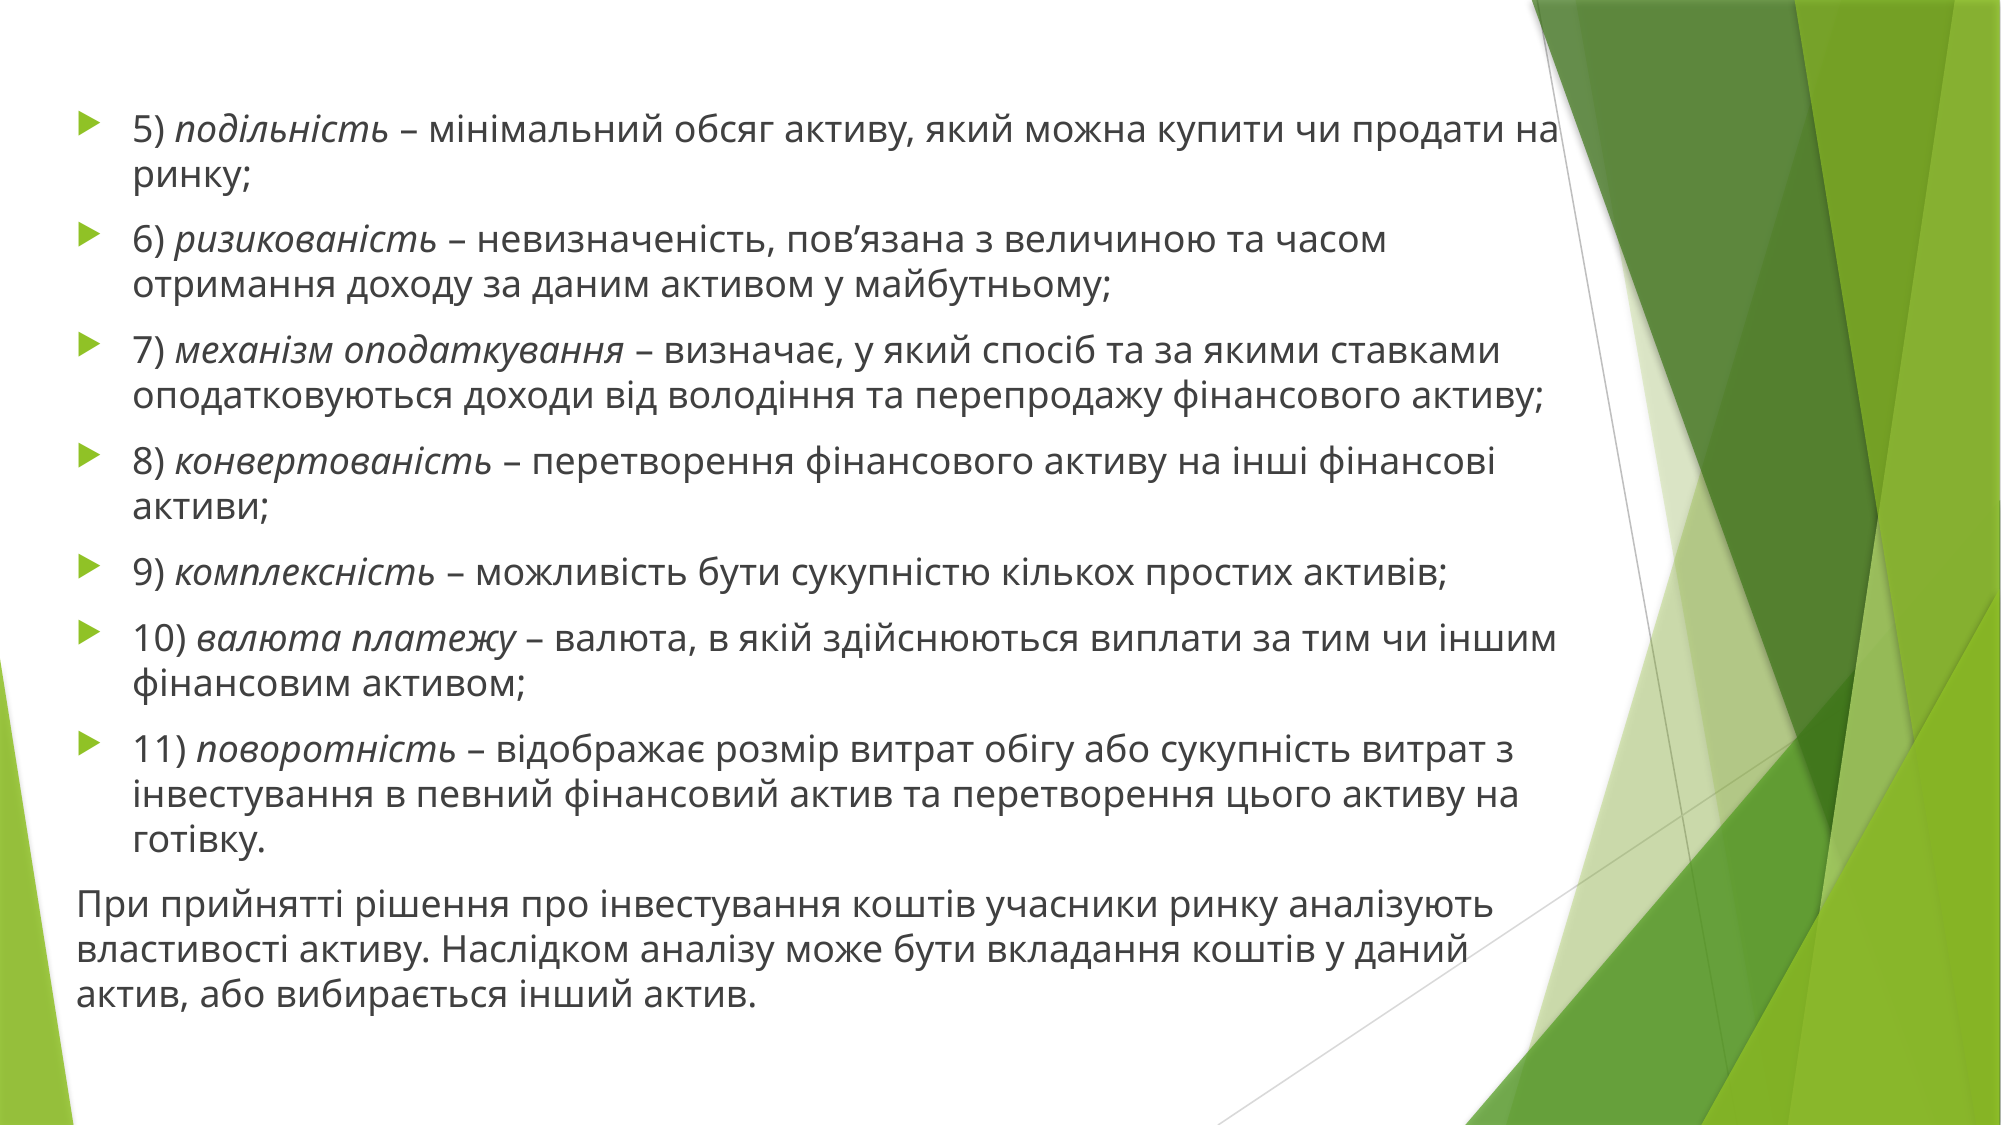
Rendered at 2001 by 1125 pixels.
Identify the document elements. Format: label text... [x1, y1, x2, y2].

list 5) подільність – мінімальний обсяг активу, який можна купити чи продати на ринку; 6) ризикованість – невизначеність, пов’язана з величиною та часом отримання доходу за даним активом у майбутньому; 7) механізм оподаткування – визначає, у який спосіб та за якими ставками оподатковуються доходи від володіння та перепродажу фінансового активу; 8) конвертованість – перетворення фінансового активу на інші фінансові активи; 9) комплексність – можливість бути сукупністю кількох простих активів; 10) валюта платежу – валюта, в якій здійснюються виплати за тим чи іншим фінансовим активом; 11) поворотність – відображає розмір витрат обігу або сукупність витрат з інвестування в певний фінансовий актив та перетворення цього активу на готівку. При прийнятті рішення про інвестування коштів учасники ринку аналізують властивості активу. Наслідком аналізу може бути вкладання коштів у даний актив, або вибирається інший актив. [60, 31, 1591, 1088]
